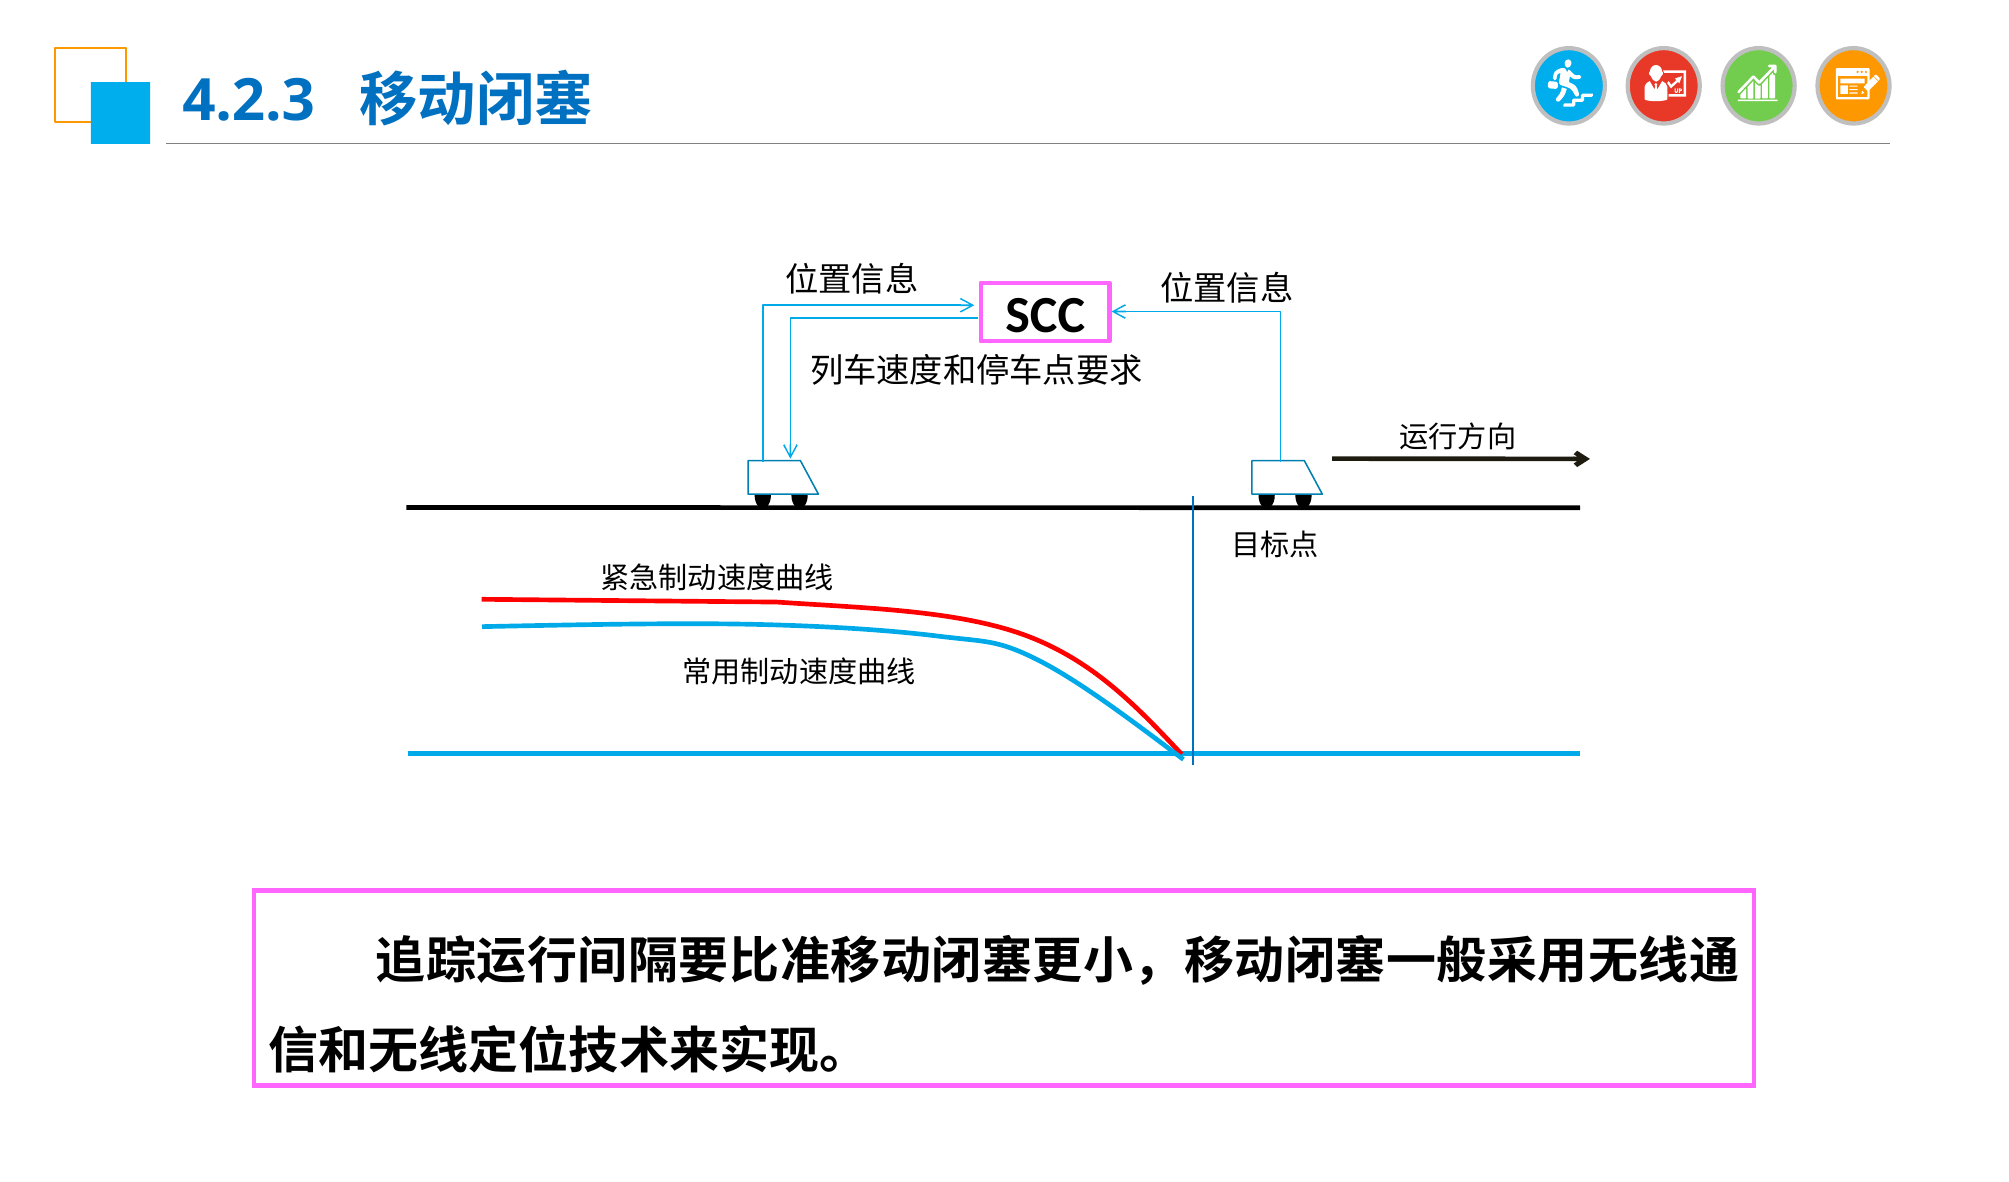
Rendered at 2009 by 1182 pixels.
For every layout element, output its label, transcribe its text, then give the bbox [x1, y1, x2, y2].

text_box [406, 250, 1591, 766]
text_box 追踪运行间隔要比准移动闭塞更小，移动闭塞一般采用无线通信和无线定位技术来实现。 [253, 890, 1754, 1086]
text_box 4.2.3 移动闭塞 [161, 51, 614, 142]
